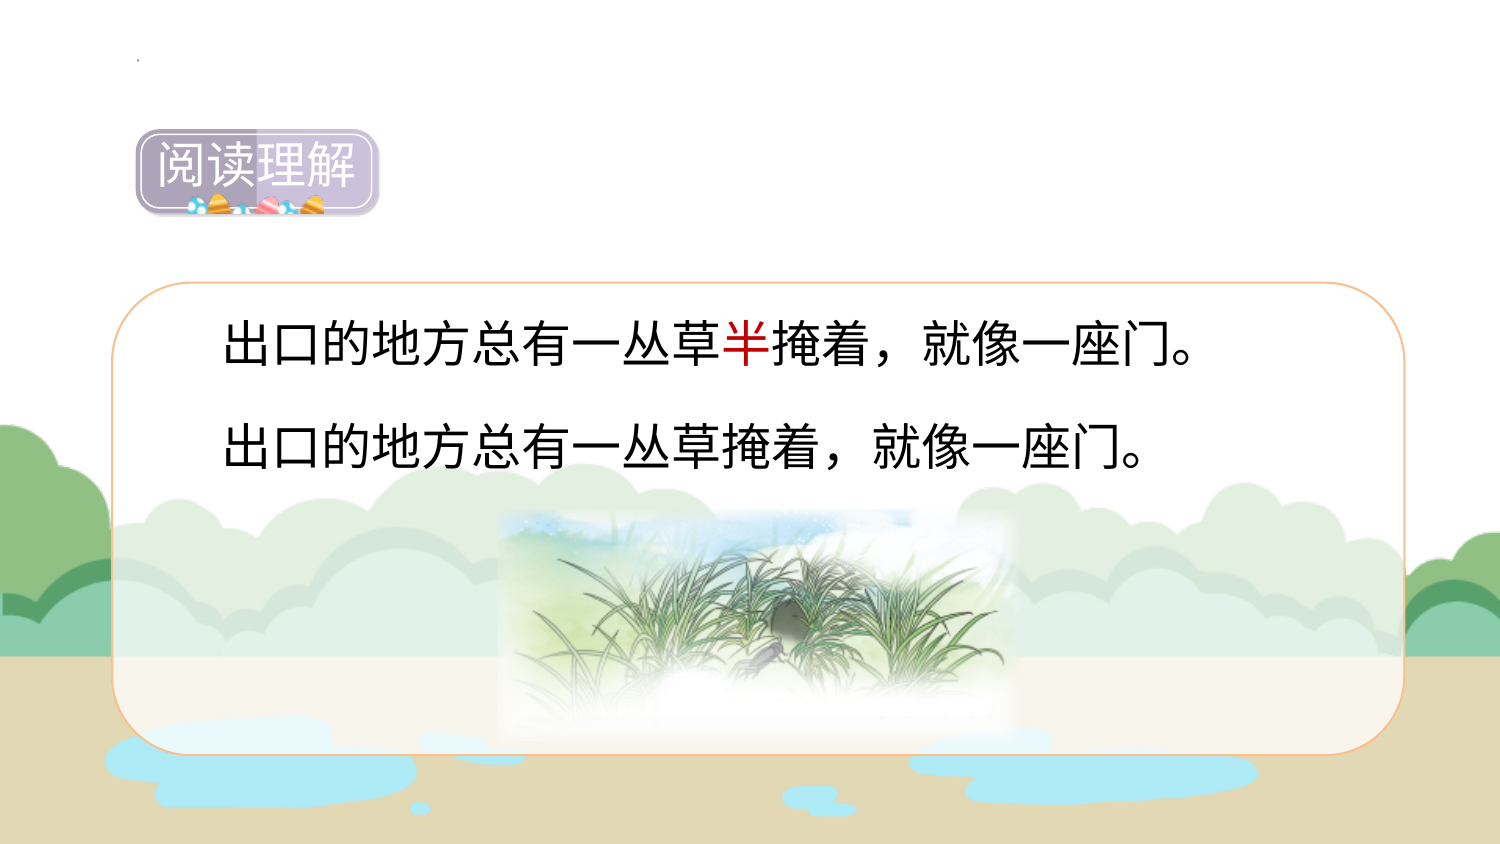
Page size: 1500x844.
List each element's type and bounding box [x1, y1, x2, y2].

text_box [135, 126, 377, 214]
picture [0, 95, 1500, 844]
